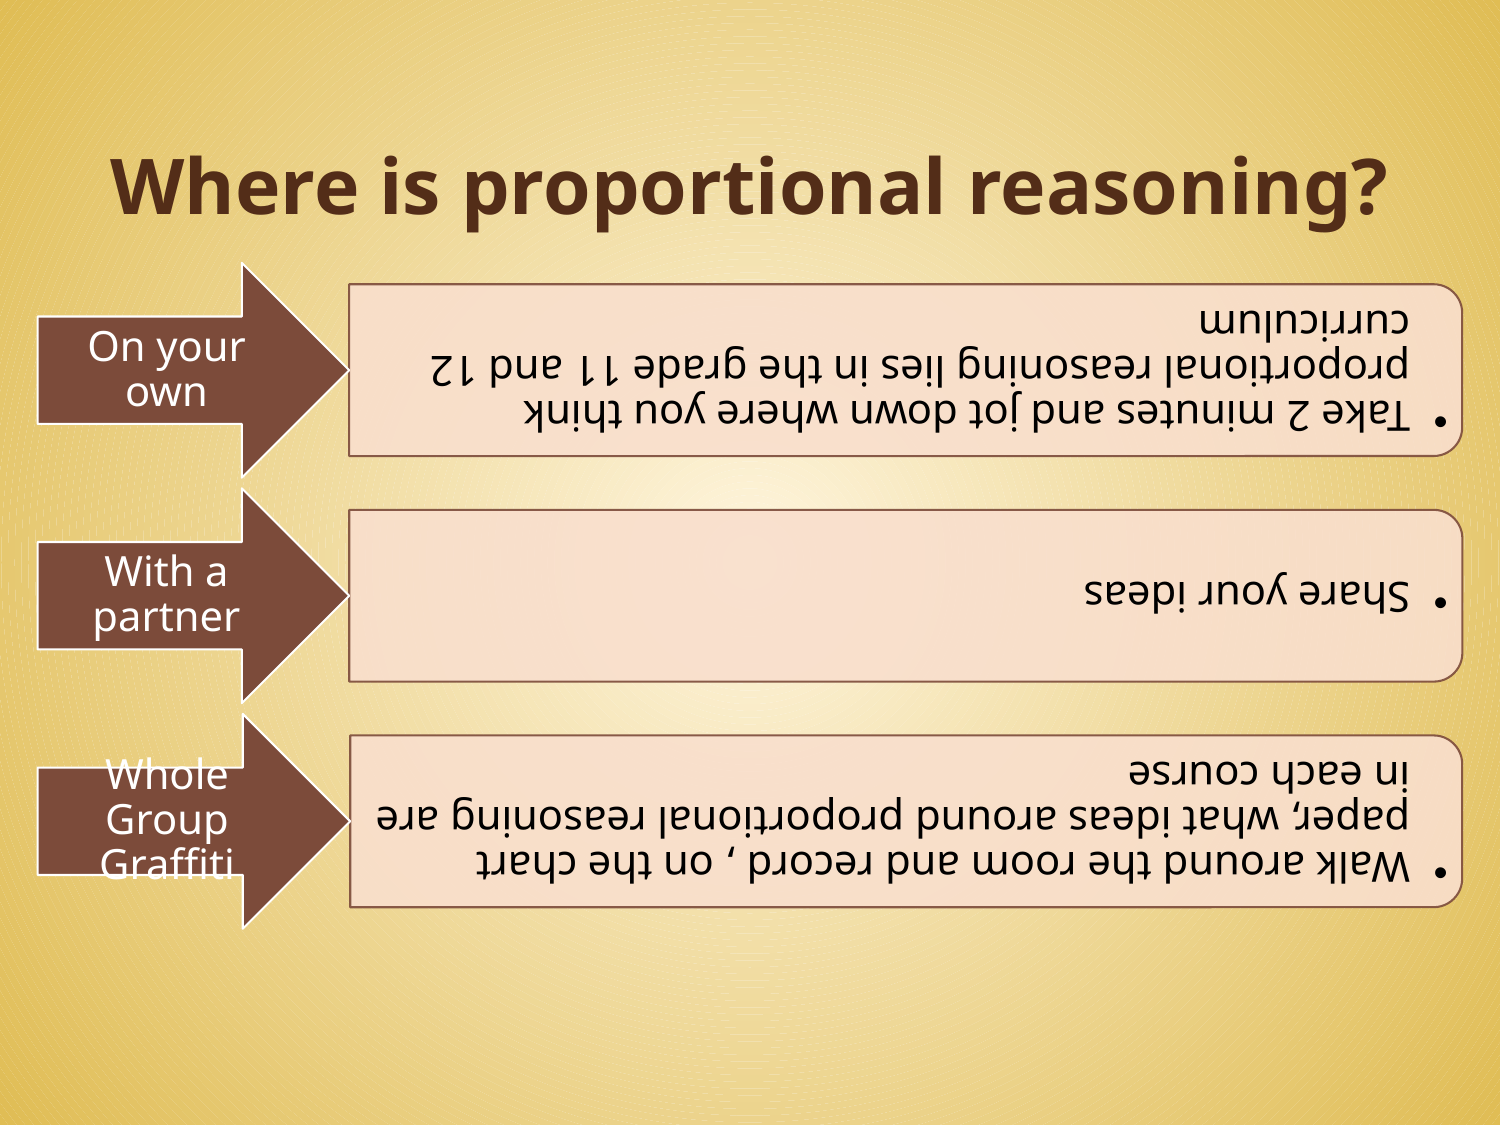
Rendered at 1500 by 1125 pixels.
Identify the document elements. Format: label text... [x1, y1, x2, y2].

title Where is proportional reasoning? [75, 50, 1425, 238]
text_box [37, 262, 1463, 930]
